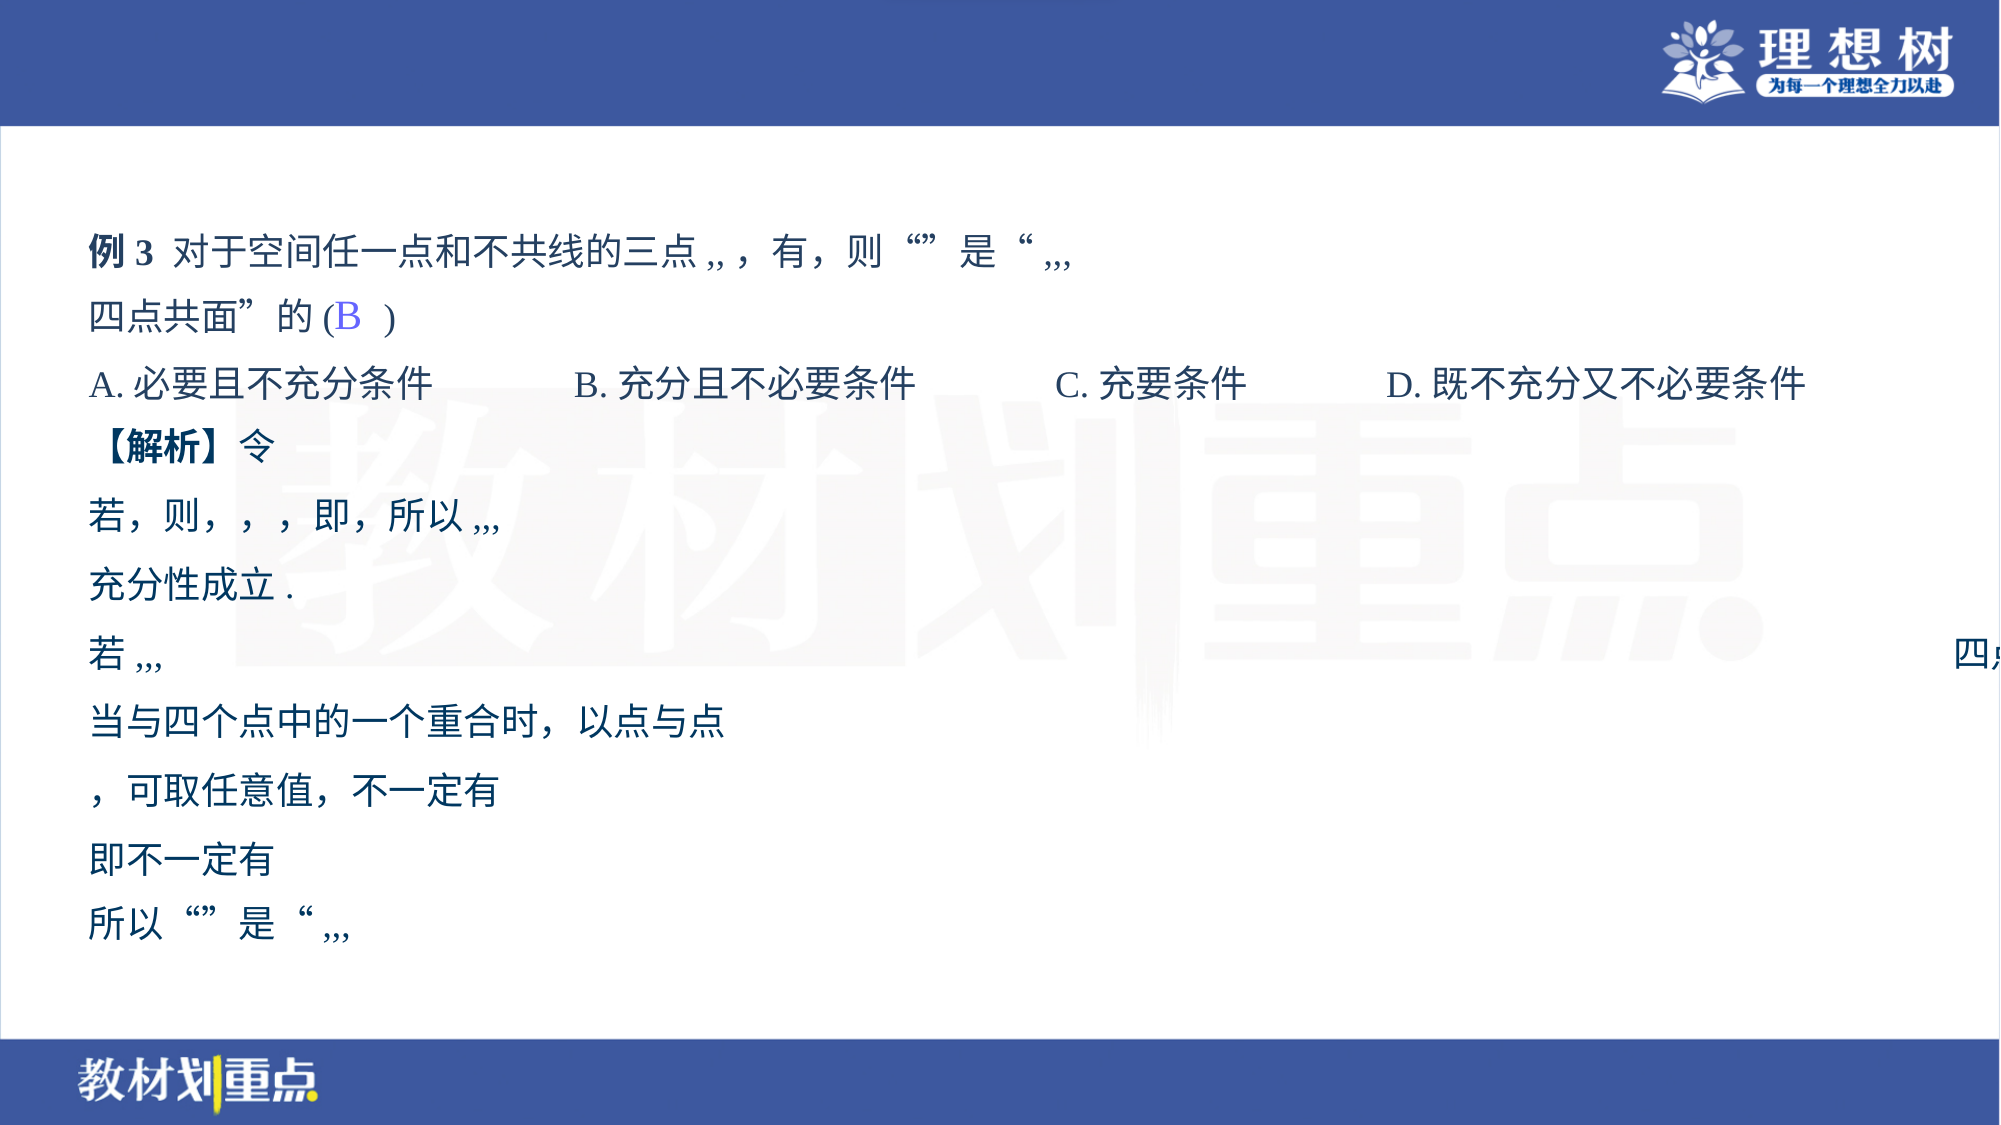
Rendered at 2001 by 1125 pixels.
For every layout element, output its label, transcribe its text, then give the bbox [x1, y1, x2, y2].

picture [0, 0, 2000, 1125]
text_box A.必要且不充分条件 B.充分且不必要条件 C.充要条件 D.既不充分又不必要条件 [88, 338, 1911, 398]
text_box B [319, 285, 378, 336]
